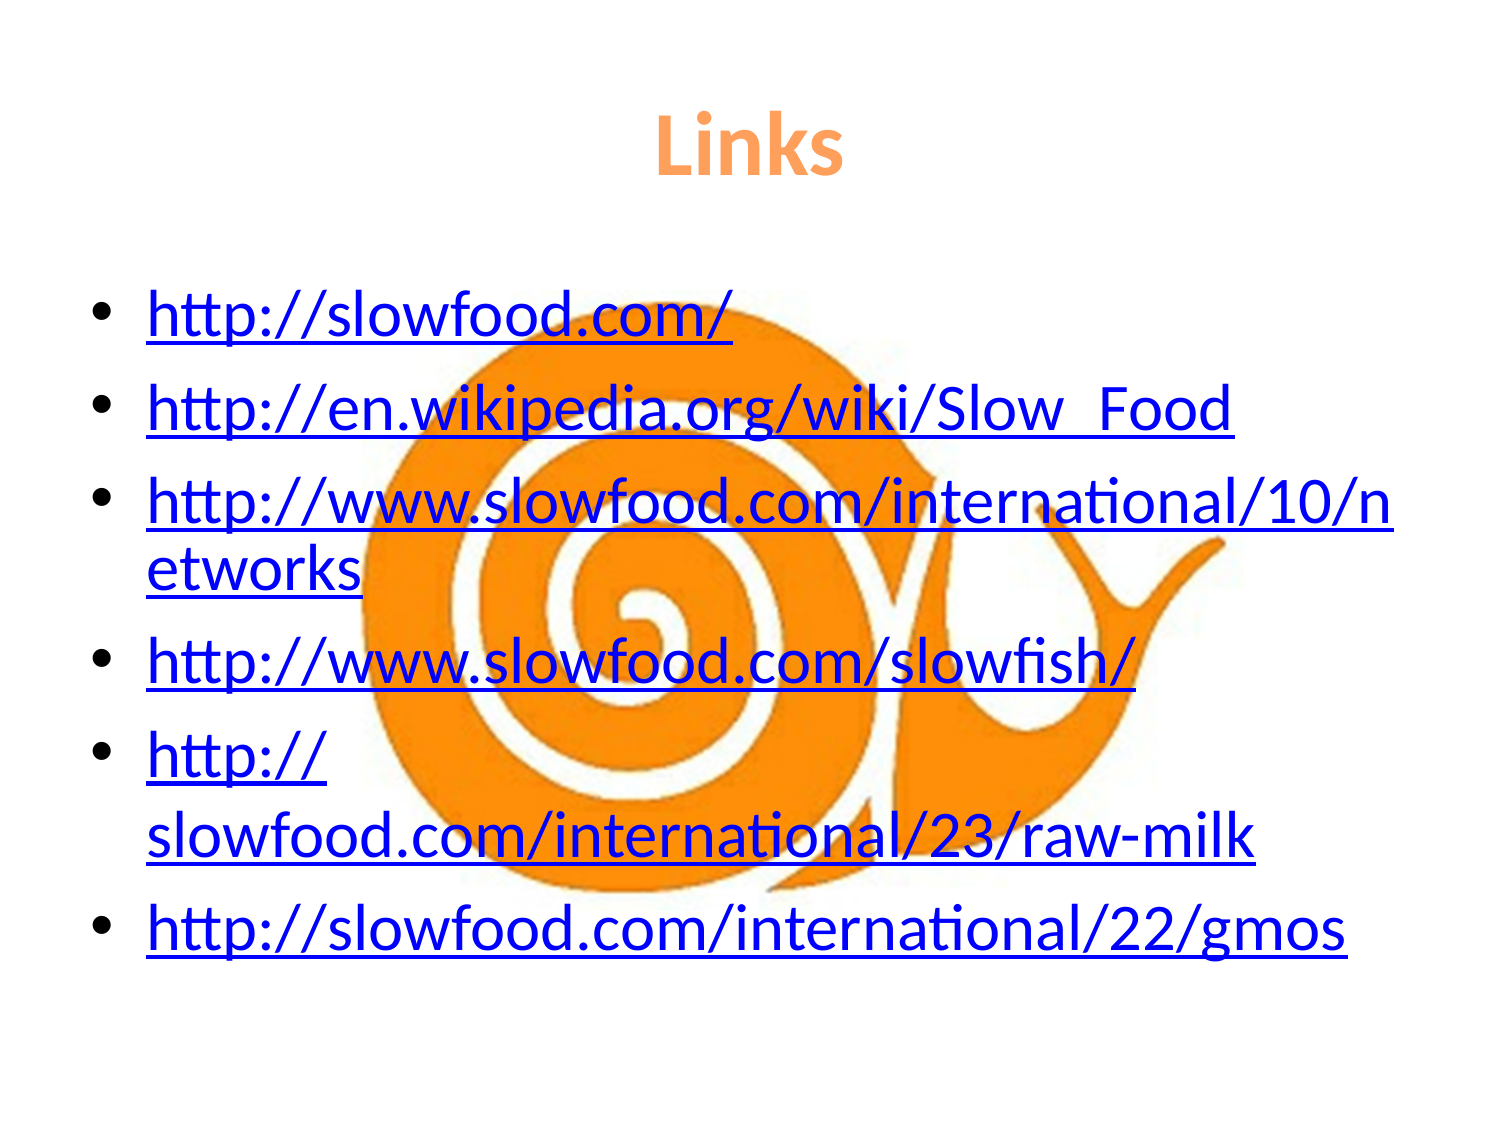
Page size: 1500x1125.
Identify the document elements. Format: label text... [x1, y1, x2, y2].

list http://slowfood.com/ http://en.wikipedia.org/wiki/Slow_Food http://www.slowfood.com/international/10/networks http://www.slowfood.com/slowfish/ http://slowfood.com/international/23/raw-milk http://slowfood.com/international/22/gmos [75, 262, 1425, 1005]
picture [312, 290, 1244, 912]
title Links [75, 45, 1425, 233]
